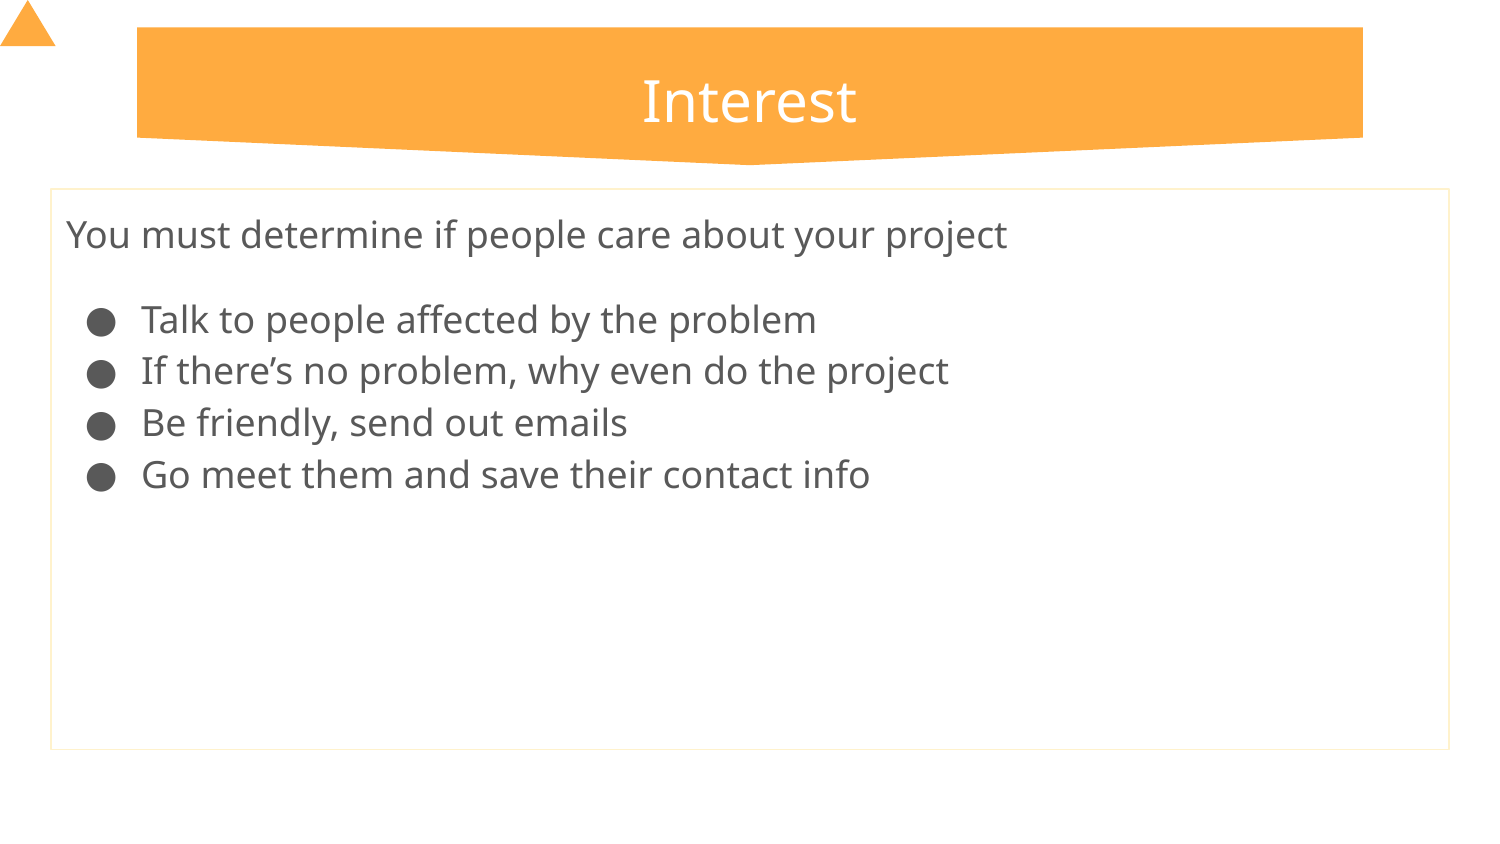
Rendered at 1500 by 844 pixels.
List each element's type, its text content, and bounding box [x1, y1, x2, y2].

text_box [279, 144, 1221, 166]
title Interest [51, 49, 1449, 144]
text_box [0, 0, 56, 47]
text_box [137, 27, 1363, 49]
list You must determine if people care about your project Talk to people affected by the problem If there’s no problem, why even do the project Be friendly, send out emails Go meet them and save their contact info [51, 189, 1449, 750]
